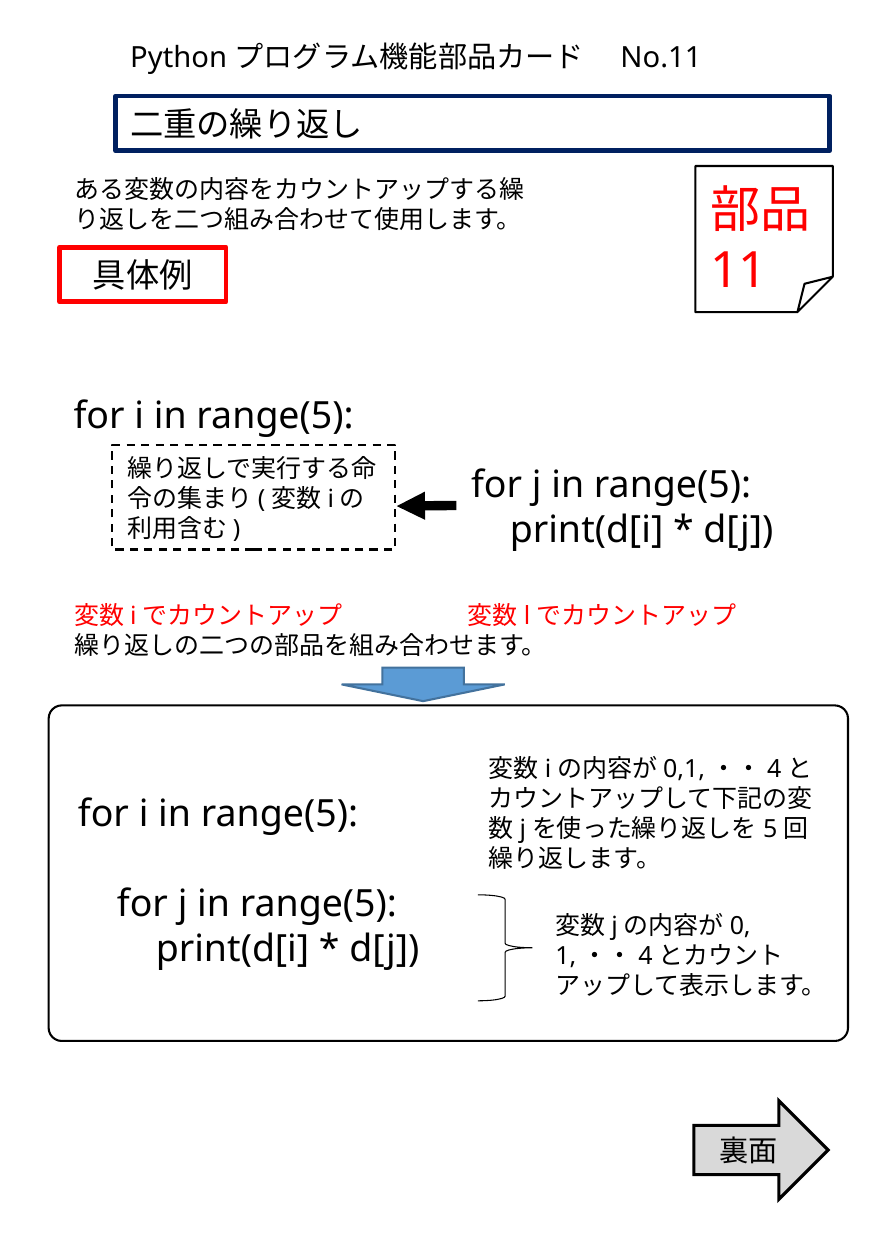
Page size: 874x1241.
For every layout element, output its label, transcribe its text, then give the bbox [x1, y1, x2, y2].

text_box for i in range(5): for j in range(5): print(d[i] * d[j]) [63, 781, 573, 977]
text_box [47, 704, 850, 1042]
text_box ある変数の内容をカウントアップする繰り返しを二つ組み合わせて使用します。 [59, 166, 549, 241]
text_box 変数iでカウントアップ 変数lでカウントアップ 繰り返しの二つの部品を組み合わせます。 [59, 592, 814, 667]
text_box for i in range(5): [58, 383, 418, 489]
text_box [341, 667, 505, 703]
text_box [695, 165, 858, 313]
text_box Pythonプログラム機能部品カード No.11 [115, 31, 849, 81]
text_box for j in range(5): print(d[i] * d[j]) [456, 453, 841, 558]
text_box 具体例 [59, 247, 227, 302]
text_box 裏面 [692, 1098, 830, 1202]
text_box 二重の繰り返し [115, 96, 830, 151]
text_box 繰り返しで実行する命令の集まり(変数iの利用含む) [112, 444, 396, 550]
